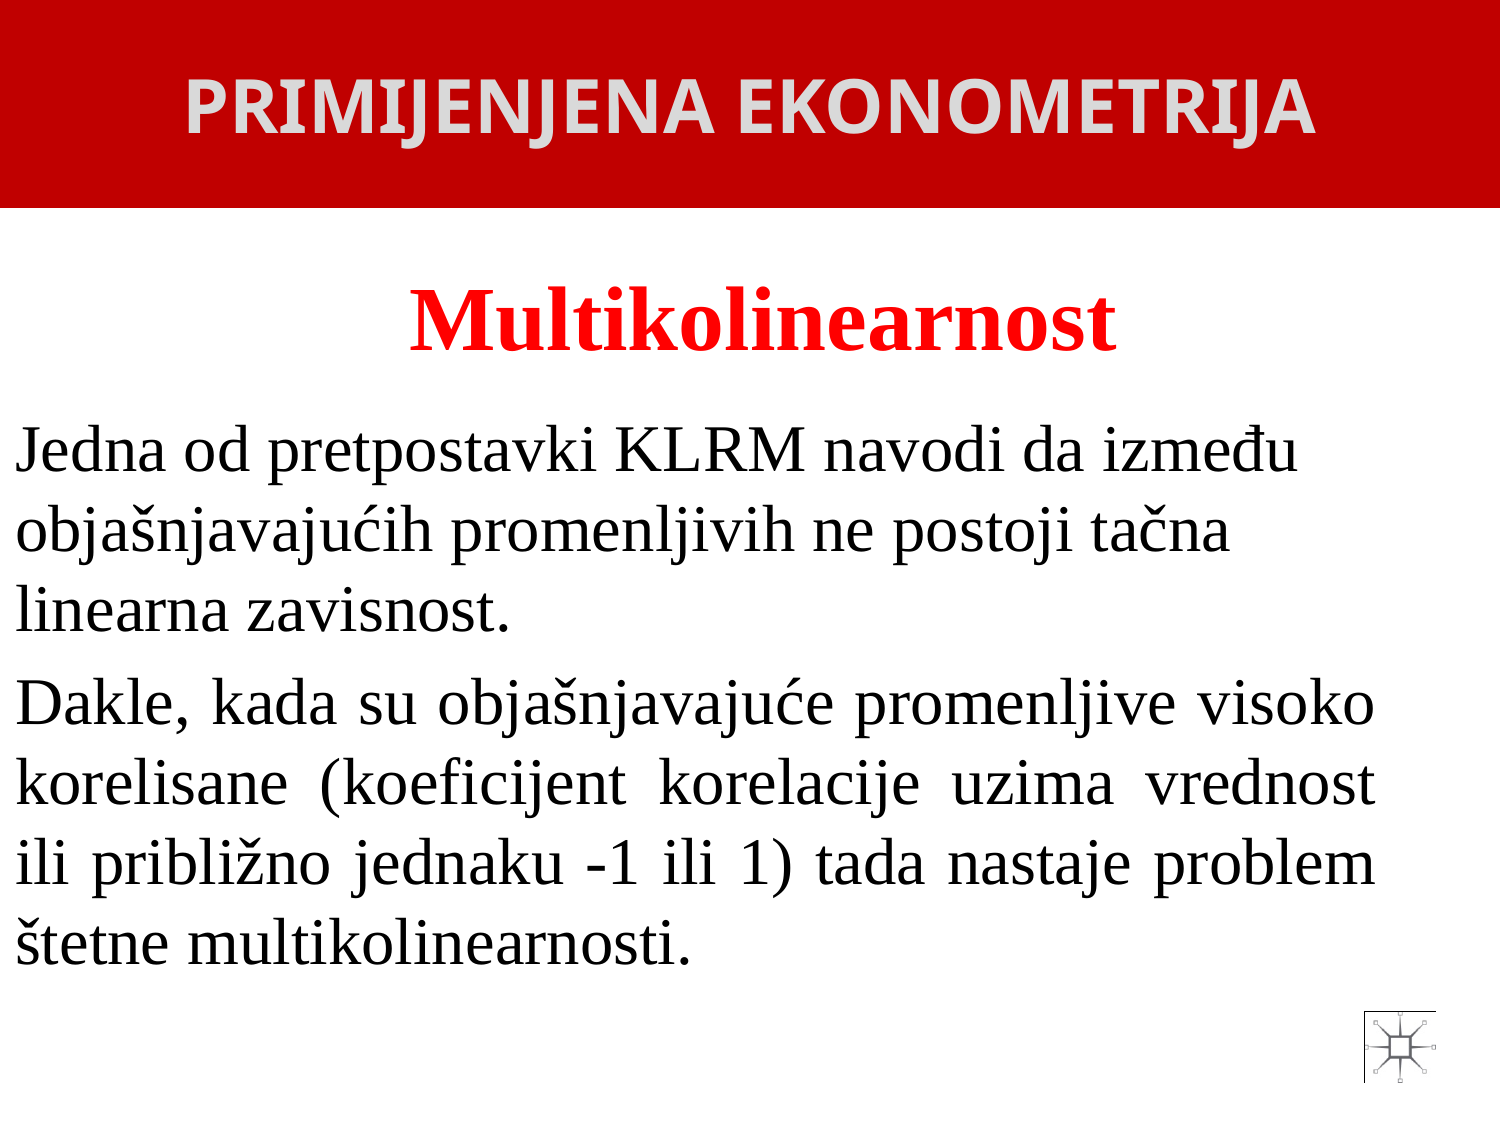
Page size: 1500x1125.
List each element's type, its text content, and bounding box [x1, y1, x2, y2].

list Jedna od pretpostavki KLRM navodi da između objašnjavajućih promenljivih ne postoji tačna linearna zavisnost. Dakle, kada su objašnjavajuće promenljive visoko korelisane (koeficijent korelacije uzima vrednost ili približno jednaku -1 ili 1) tada nastaje problem štetne multikolinearnosti. [0, 396, 1395, 1095]
picture [1395, 1011, 1436, 1083]
title Multikolinearnost [88, 255, 1439, 372]
text_box PRIMIJENJENA EKONOMETRIJA [0, 0, 1500, 208]
